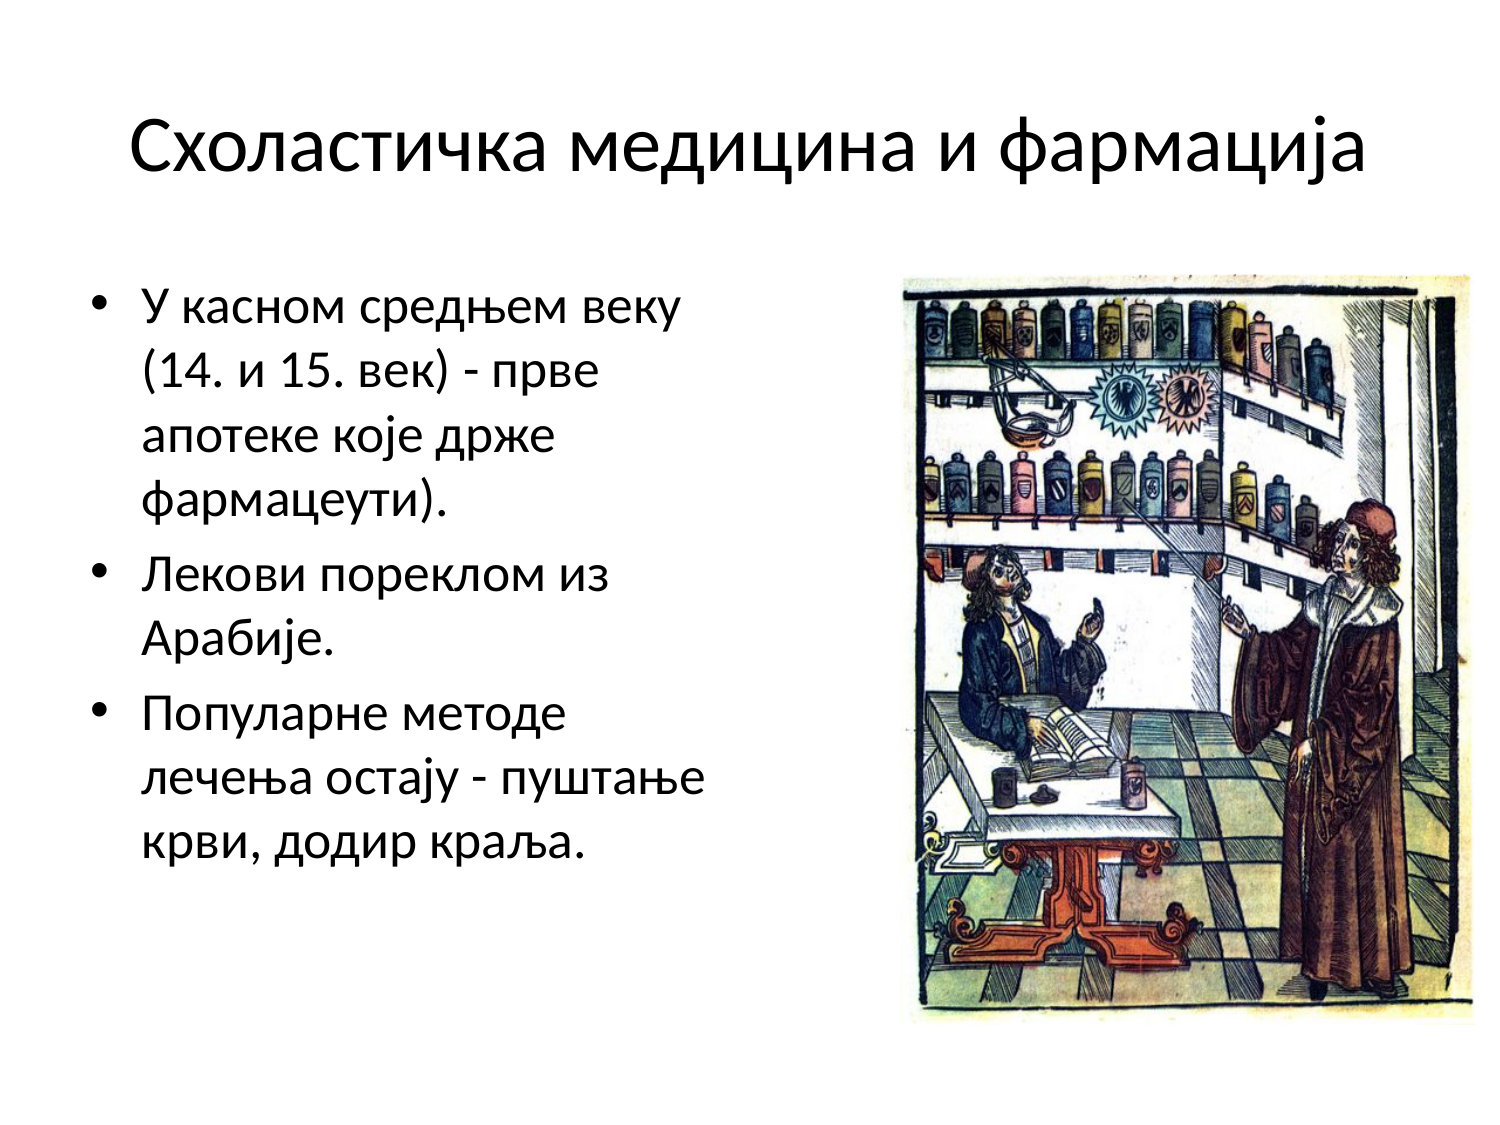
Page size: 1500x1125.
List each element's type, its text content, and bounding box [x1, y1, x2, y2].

title Схоластичка медицина и фармација [75, 45, 1425, 233]
list У касном средњем веку (14. и 15. век) - прве апотеке које држе фармацеути). Лекови пореклом из Арабије. Популарне методе лечења остају - пуштање крви, додир краља. [75, 262, 738, 1005]
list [899, 274, 1476, 1026]
